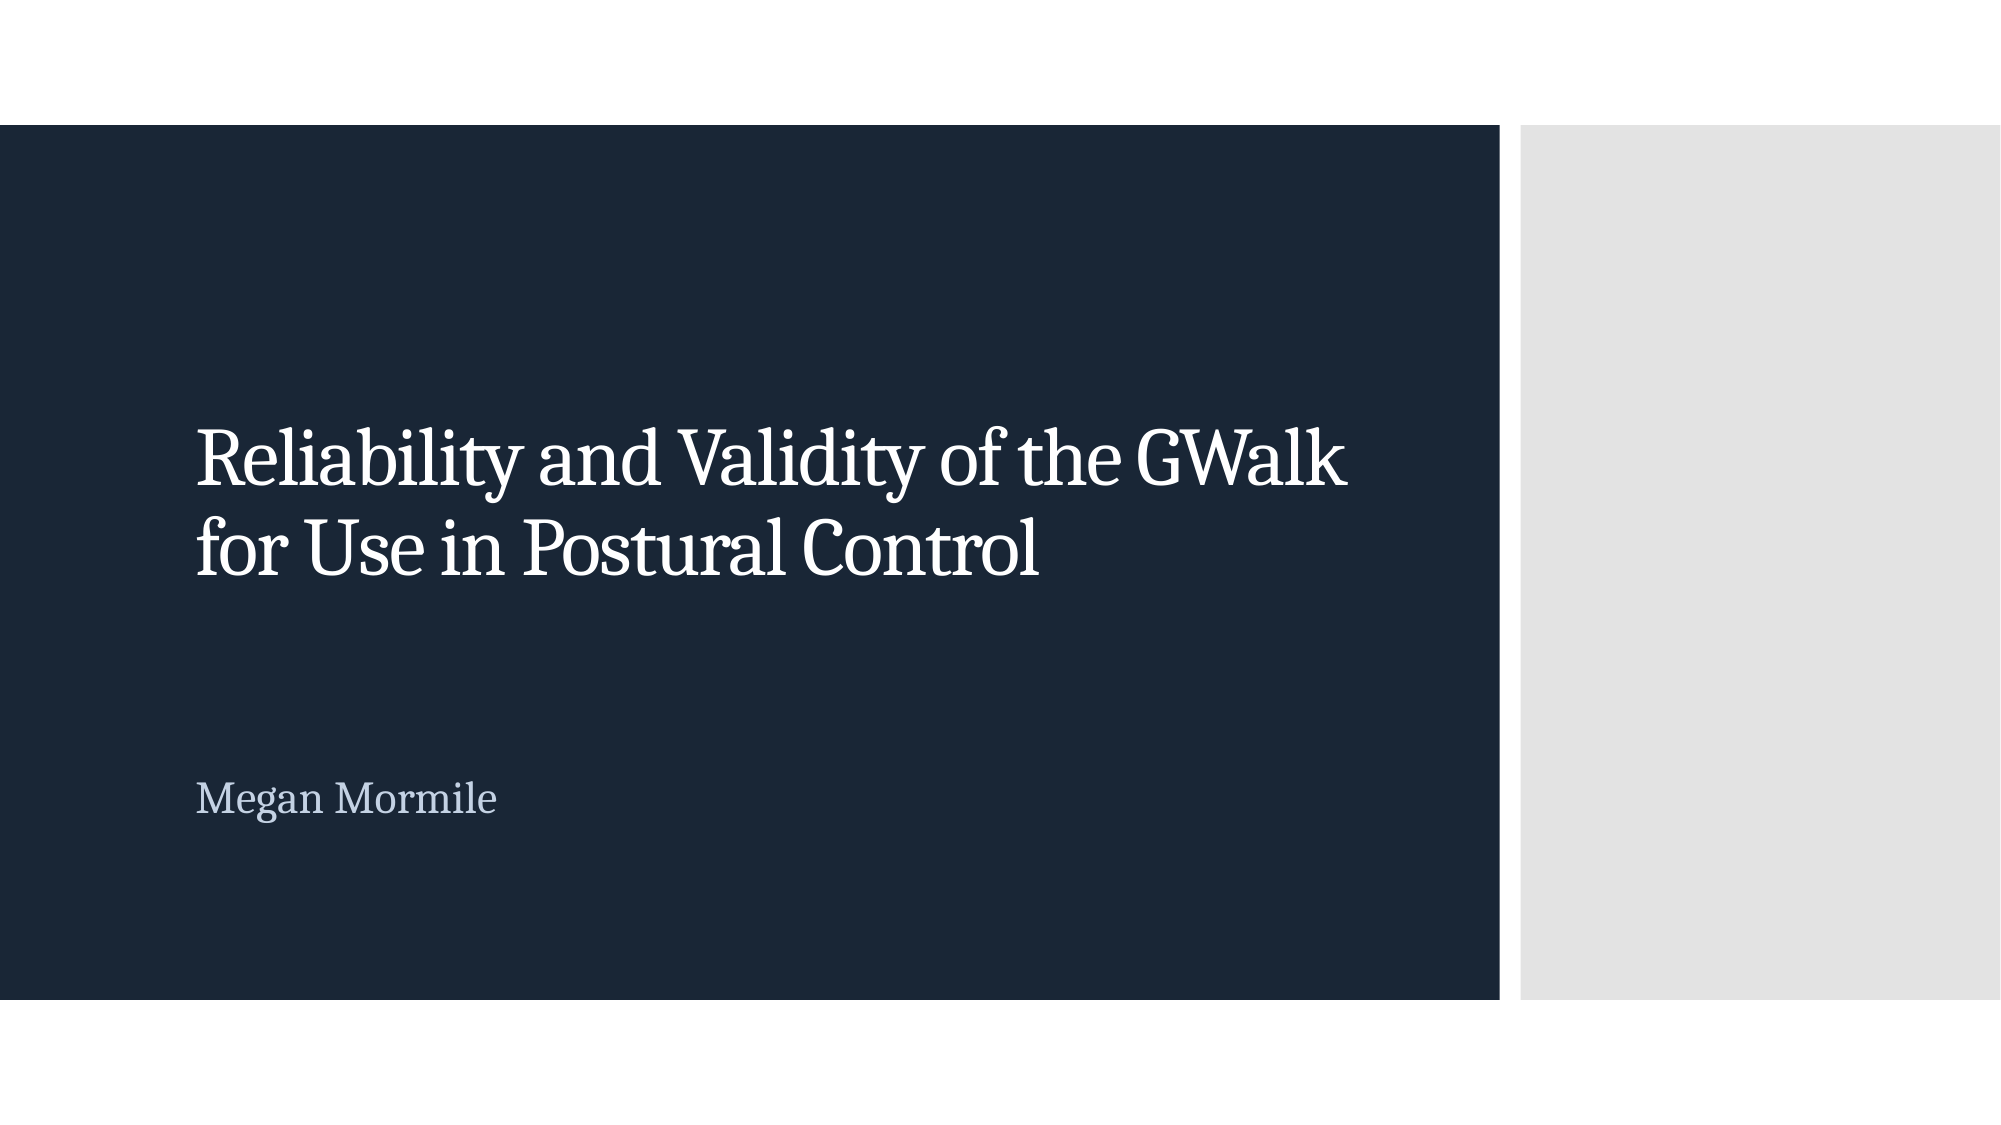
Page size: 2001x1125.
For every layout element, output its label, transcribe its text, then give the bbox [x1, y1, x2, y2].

title Reliability and Validity of the GWalk for Use in Postural Control [180, 66, 1381, 601]
subtitle Megan Mormile [180, 766, 1381, 917]
